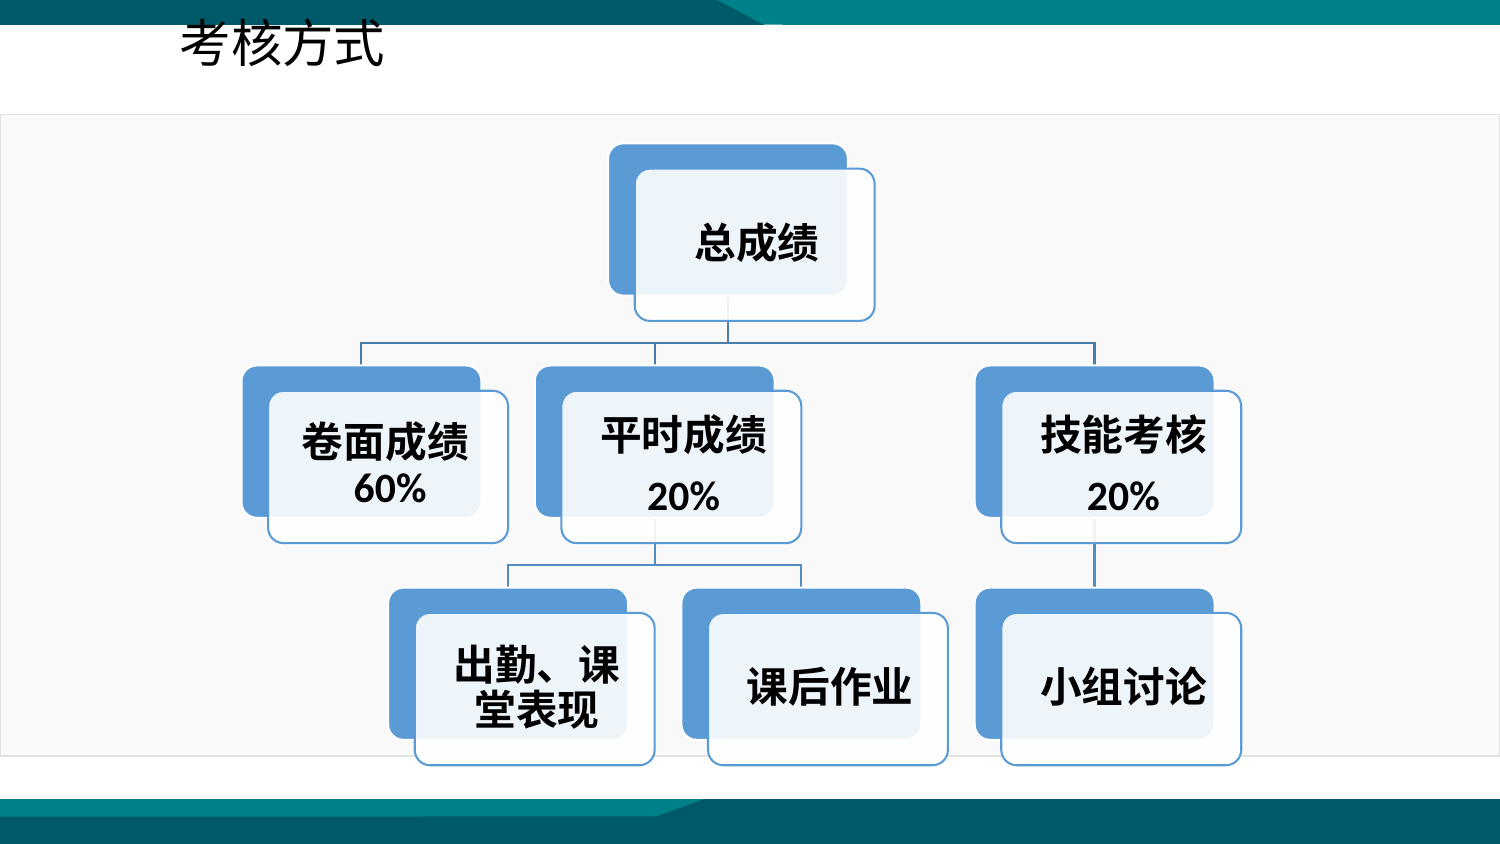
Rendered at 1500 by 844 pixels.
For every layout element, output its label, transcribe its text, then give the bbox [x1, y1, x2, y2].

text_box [241, 120, 1242, 788]
title 考核方式 [164, 10, 1500, 109]
